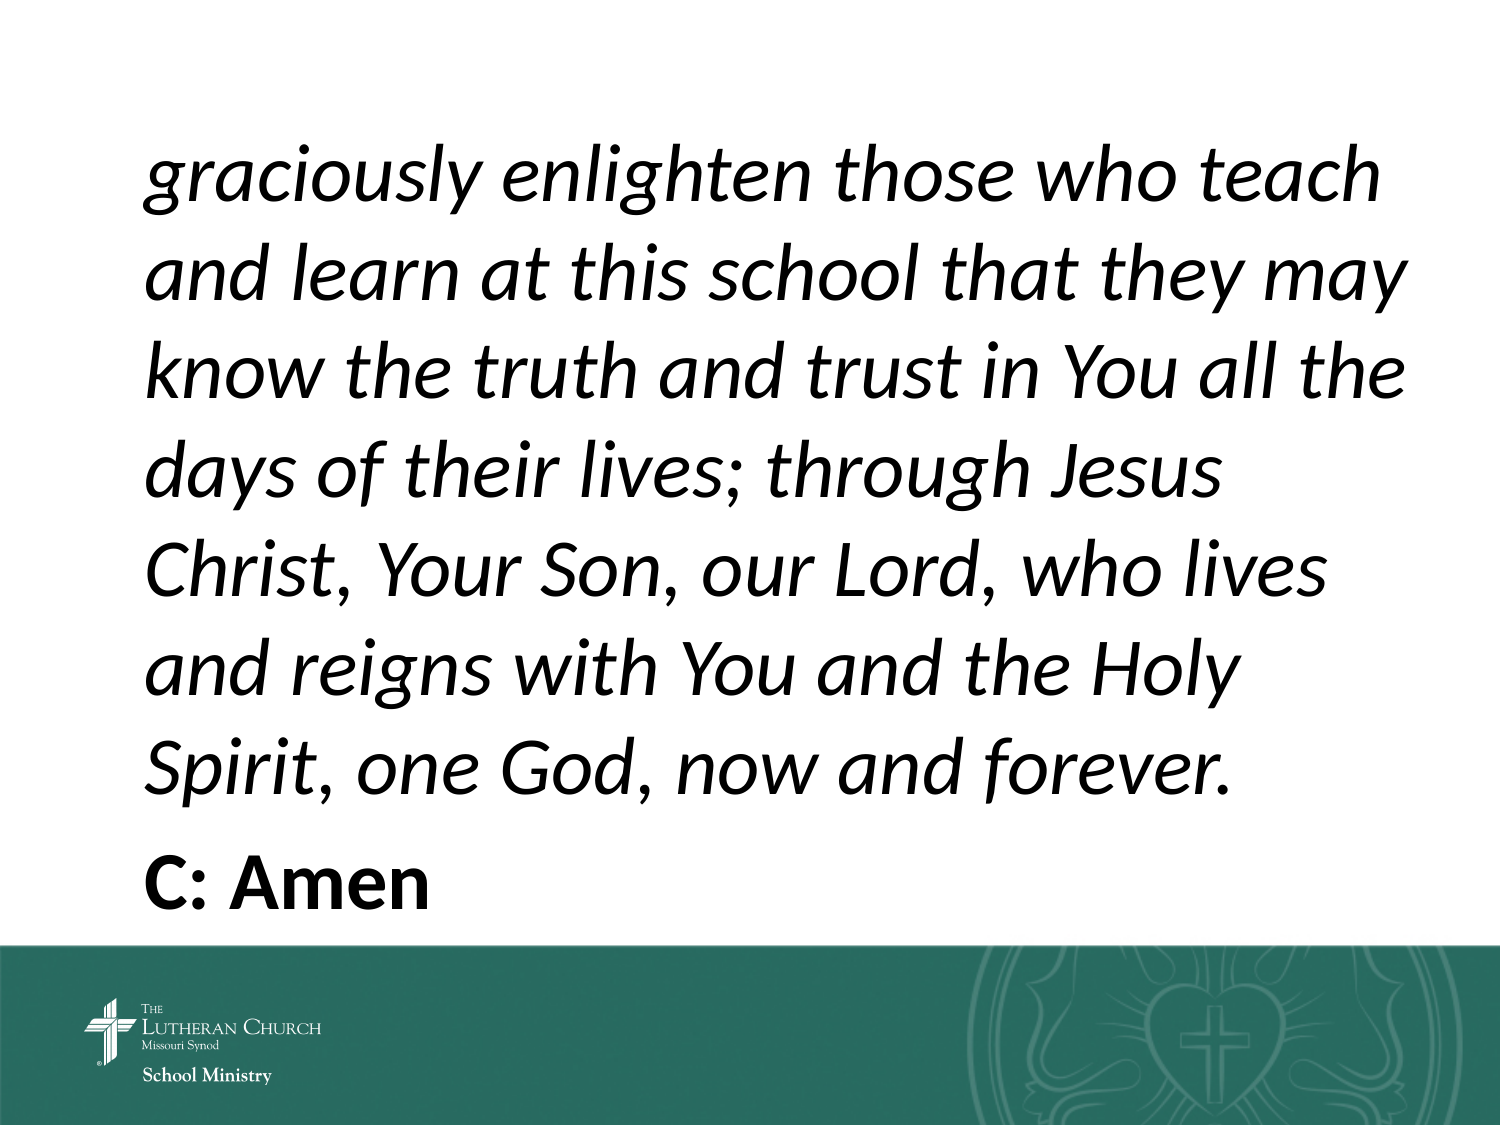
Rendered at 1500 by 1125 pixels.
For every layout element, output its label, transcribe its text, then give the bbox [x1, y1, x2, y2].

picture [0, 0, 1500, 1125]
list graciously enlighten those who teach and learn at this school that they may know the truth and trust in You all the days of their lives; through Jesus Christ, Your Son, our Lord, who lives and reigns with You and the Holy Spirit, one God, now and forever. C: Amen [73, 111, 1428, 975]
